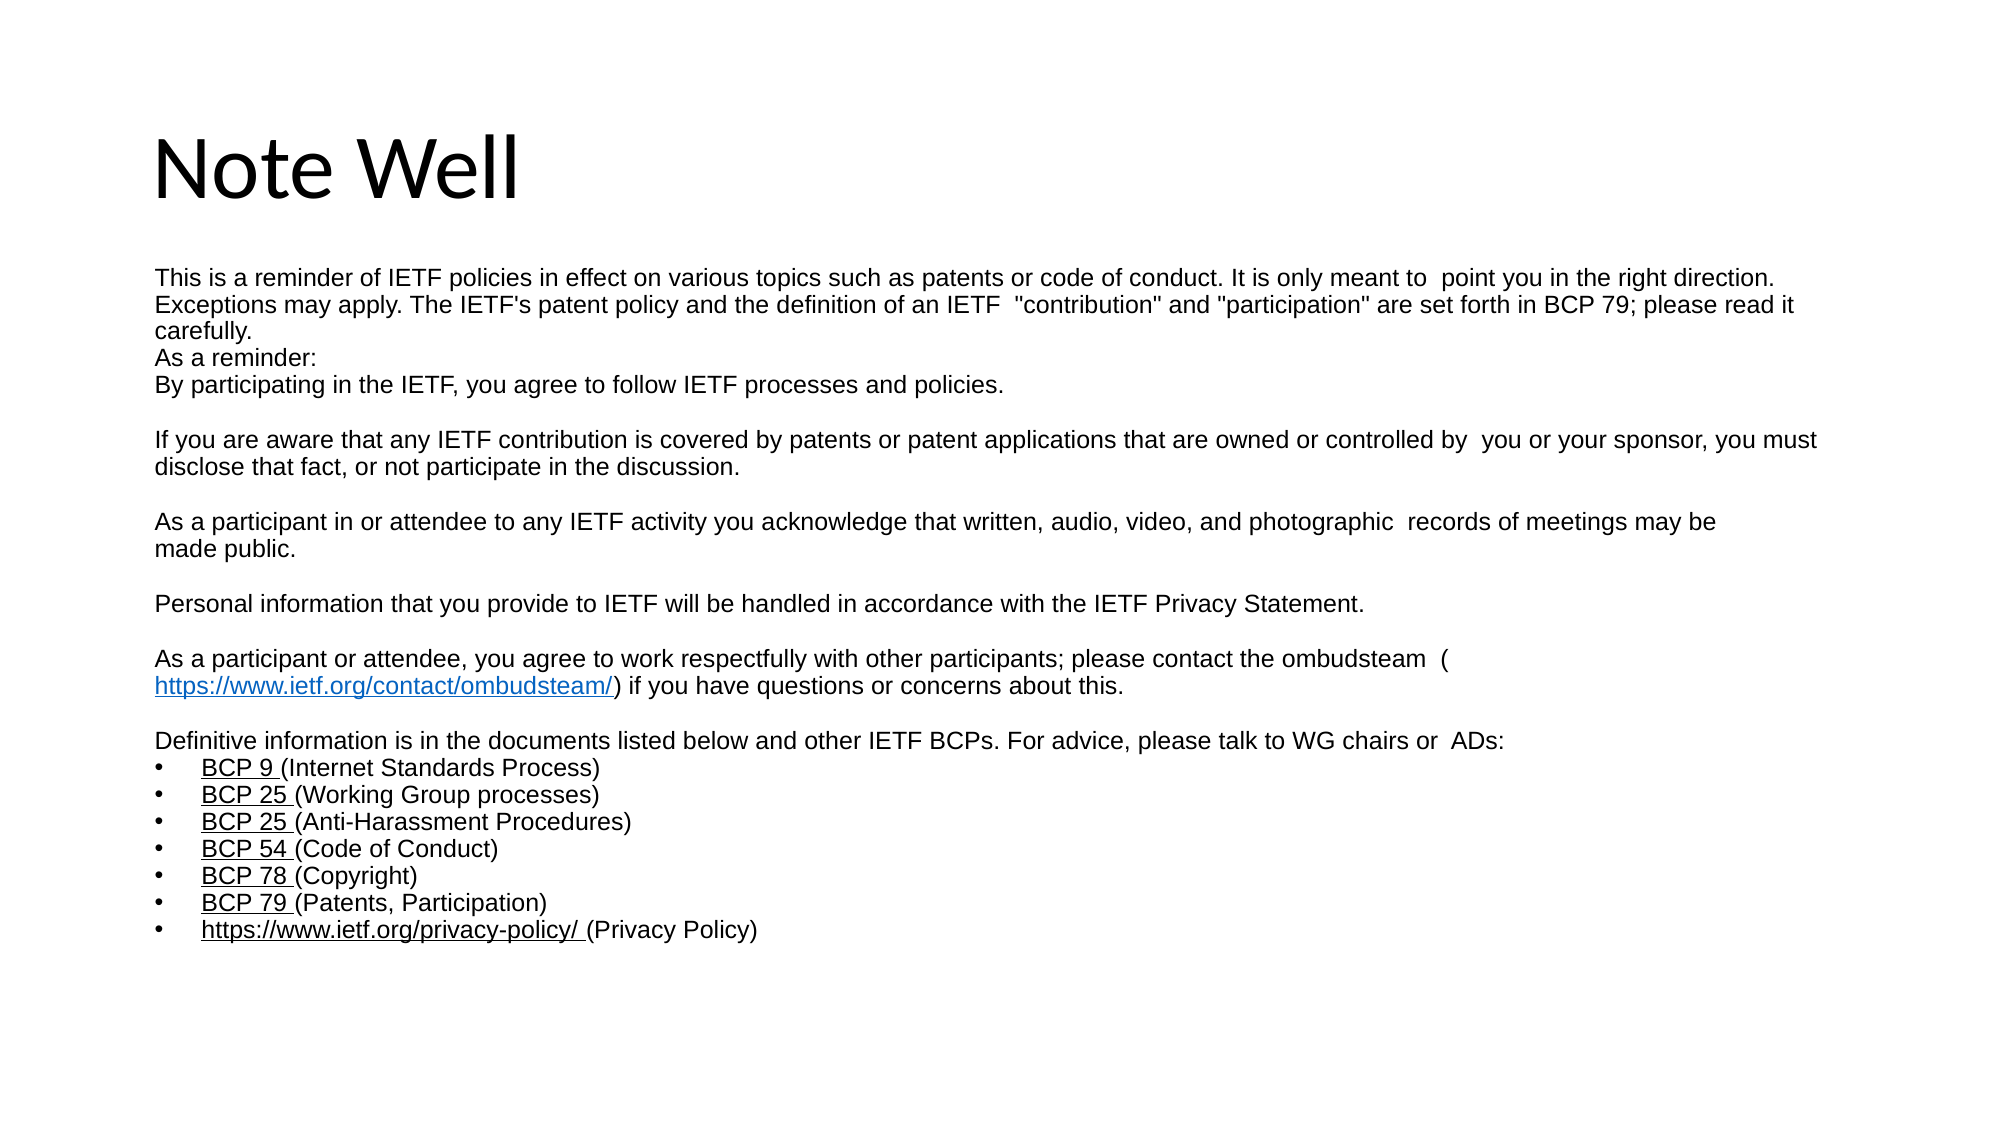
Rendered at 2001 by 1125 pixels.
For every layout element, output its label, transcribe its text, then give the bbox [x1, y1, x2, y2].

title Note Well [137, 59, 1863, 257]
list This is a reminder of IETF policies in effect on various topics such as patents or code of conduct. It is only meant to point you in the right direction. Exceptions may apply. The IETF's patent policy and the definition of an IETF "contribution" and "participation" are set forth in BCP 79; please read it carefully. As a reminder: By participating in the IETF, you agree to follow IETF processes and policies. If you are aware that any IETF contribution is covered by patents or patent applications that are owned or controlled by you or your sponsor, you must disclose that fact, or not participate in the discussion. As a participant in or attendee to any IETF activity you acknowledge that written, audio, video, and photographic records of meetings may be made public. Personal information that you provide to IETF will be handled in accordance with the IETF Privacy Statement. As a participant or attendee, you agree to work respectfully with other participants; please contact the ombudsteam (https://www.ietf.org/contact/ombudsteam/) if you have questions or concerns about this. Definitive information is in the documents listed below and other IETF BCPs. For advice, please talk to WG chairs or ADs: BCP 9 (Internet Standards Process) BCP 25 (Working Group processes) BCP 25 (Anti-Harassment Procedures) BCP 54 (Code of Conduct) BCP 78 (Copyright) BCP 79 (Patents, Participation) https://www.ietf.org/privacy-policy/ (Privacy Policy) [137, 257, 1863, 1014]
